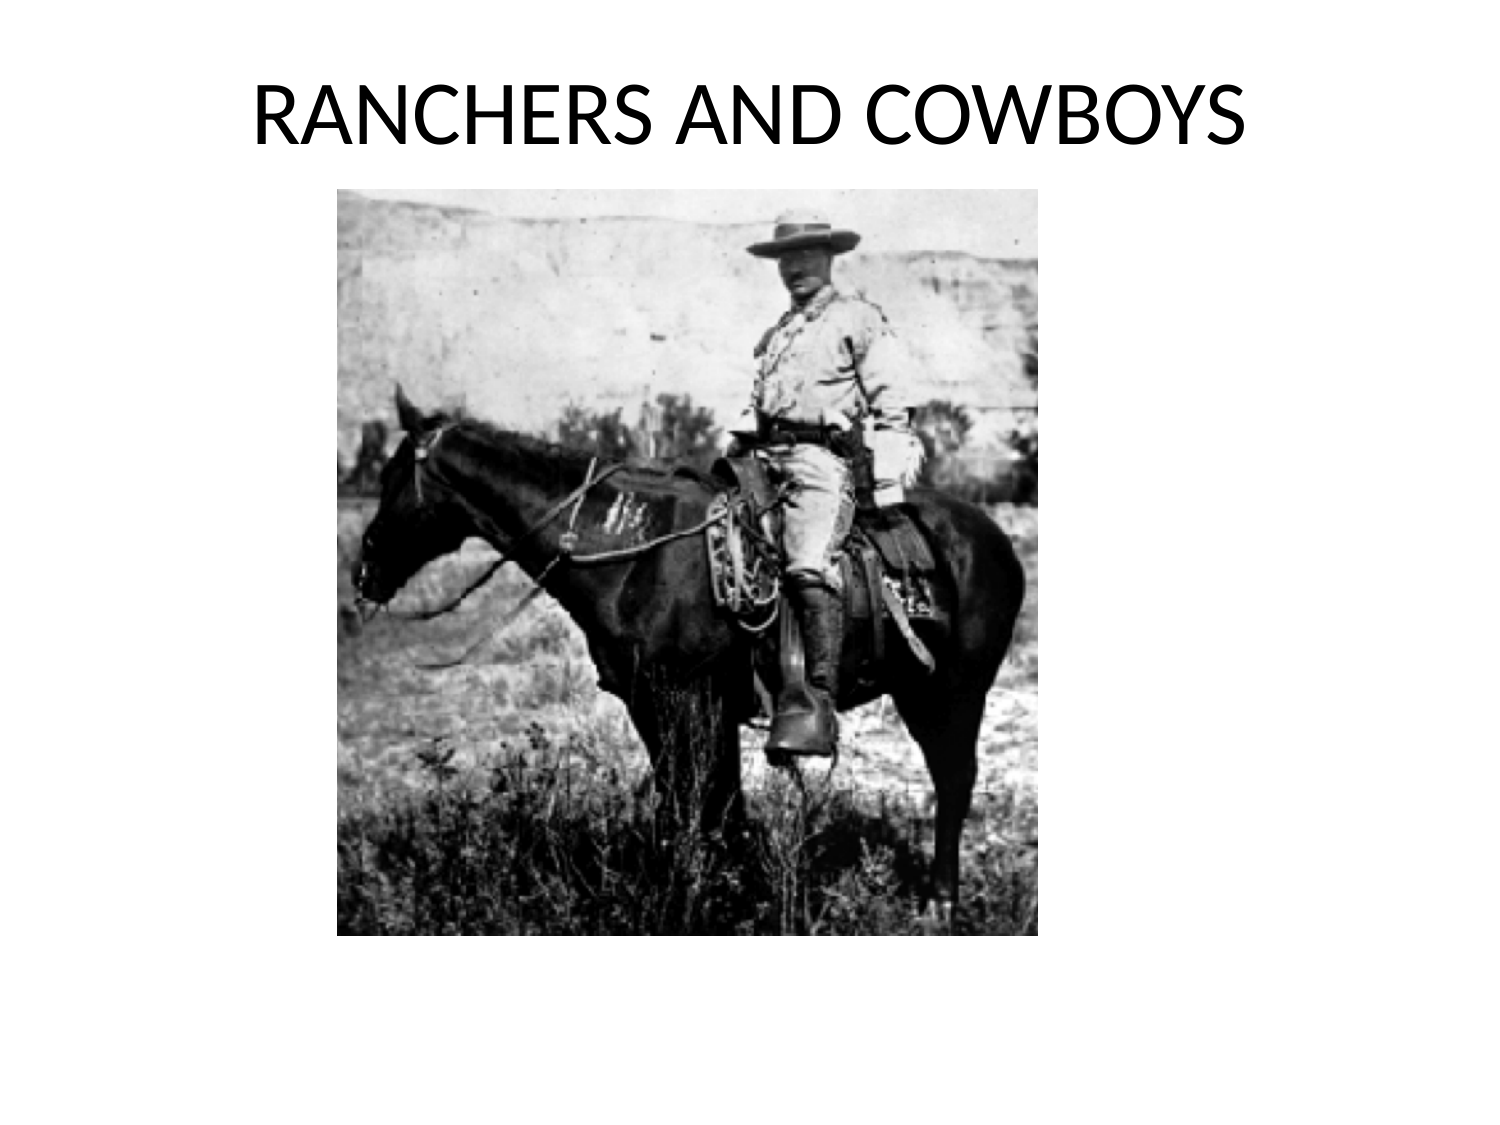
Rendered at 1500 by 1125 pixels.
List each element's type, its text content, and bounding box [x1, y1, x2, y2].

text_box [337, 189, 1038, 936]
title RANCHERS AND COWBOYS [75, 45, 1425, 233]
